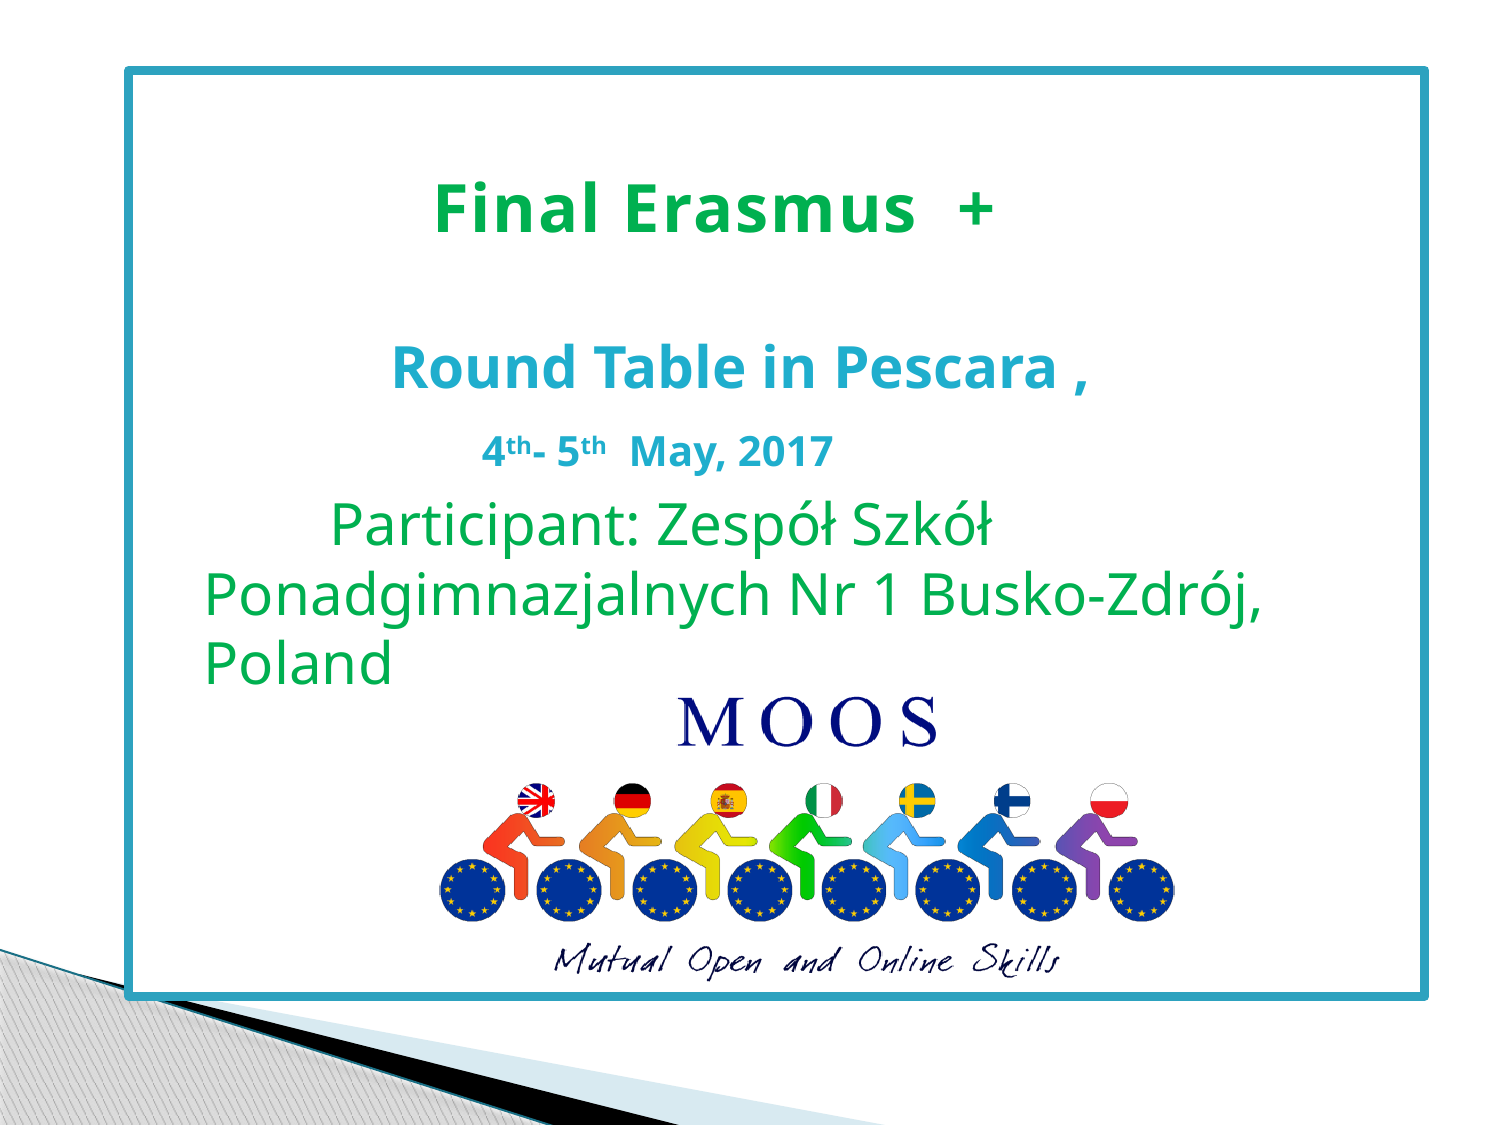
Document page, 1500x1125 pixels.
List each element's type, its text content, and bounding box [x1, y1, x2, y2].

list Final Erasmus + Round Table in Pescara , 4th- 5th May, 2017 Participant: Zespół Szkół Ponadgimnazjalnych Nr 1 Busko-Zdrój, Poland [124, 66, 1429, 1001]
picture [421, 667, 1190, 997]
